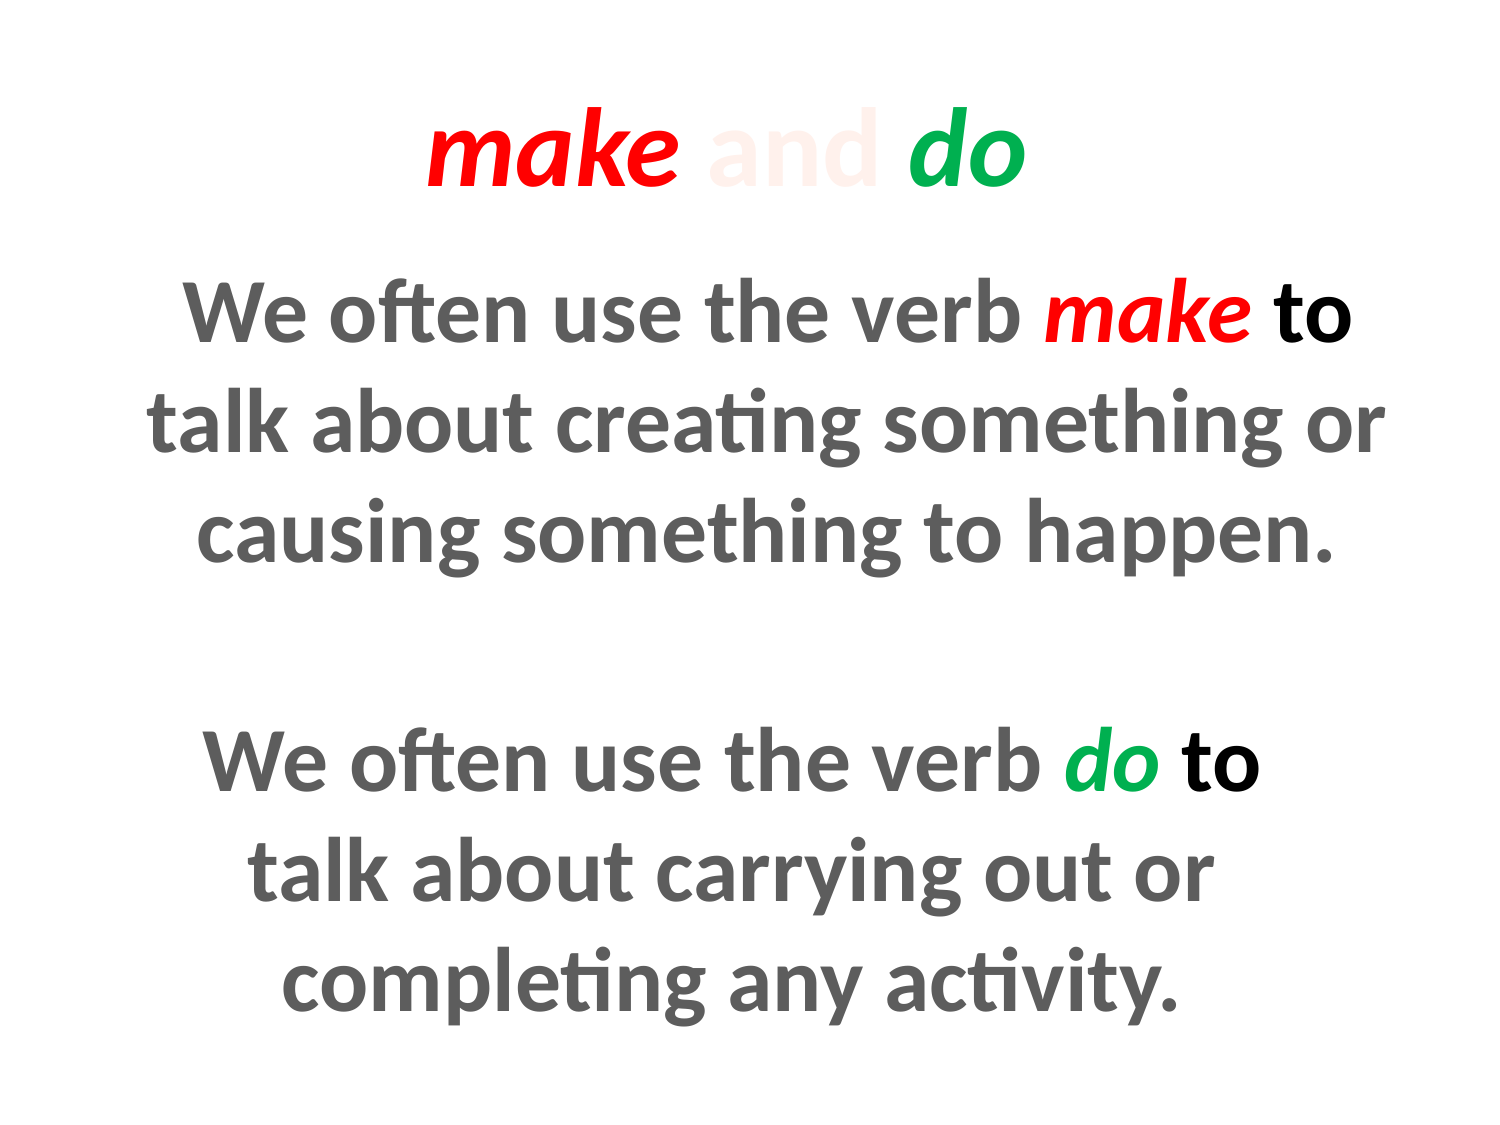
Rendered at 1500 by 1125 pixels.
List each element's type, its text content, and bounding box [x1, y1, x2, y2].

text_box make and do [410, 66, 1043, 217]
text_box We often use the verb do to talk about carrying out or completing any activity. [88, 692, 1376, 1037]
text_box We often use the verb make to talk about creating something or causing something to happen. [100, 243, 1436, 589]
